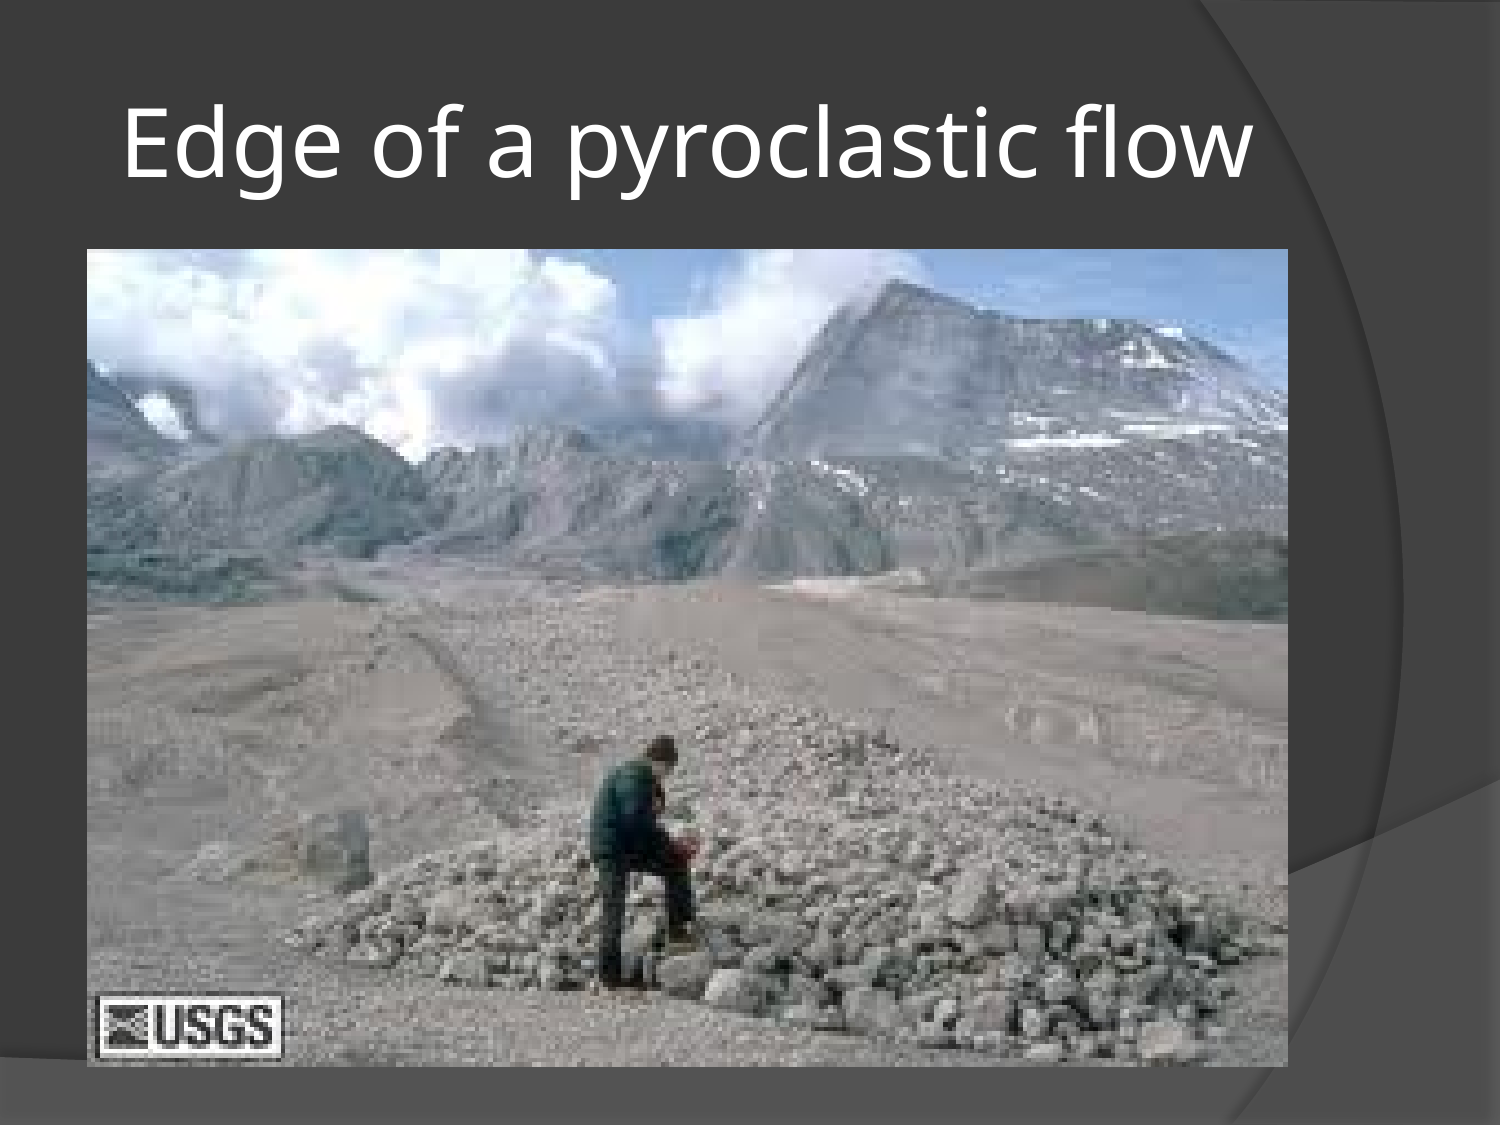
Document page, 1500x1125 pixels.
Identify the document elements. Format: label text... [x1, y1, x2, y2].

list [87, 249, 1288, 1067]
title Edge of a pyroclastic flow [75, 45, 1300, 233]
